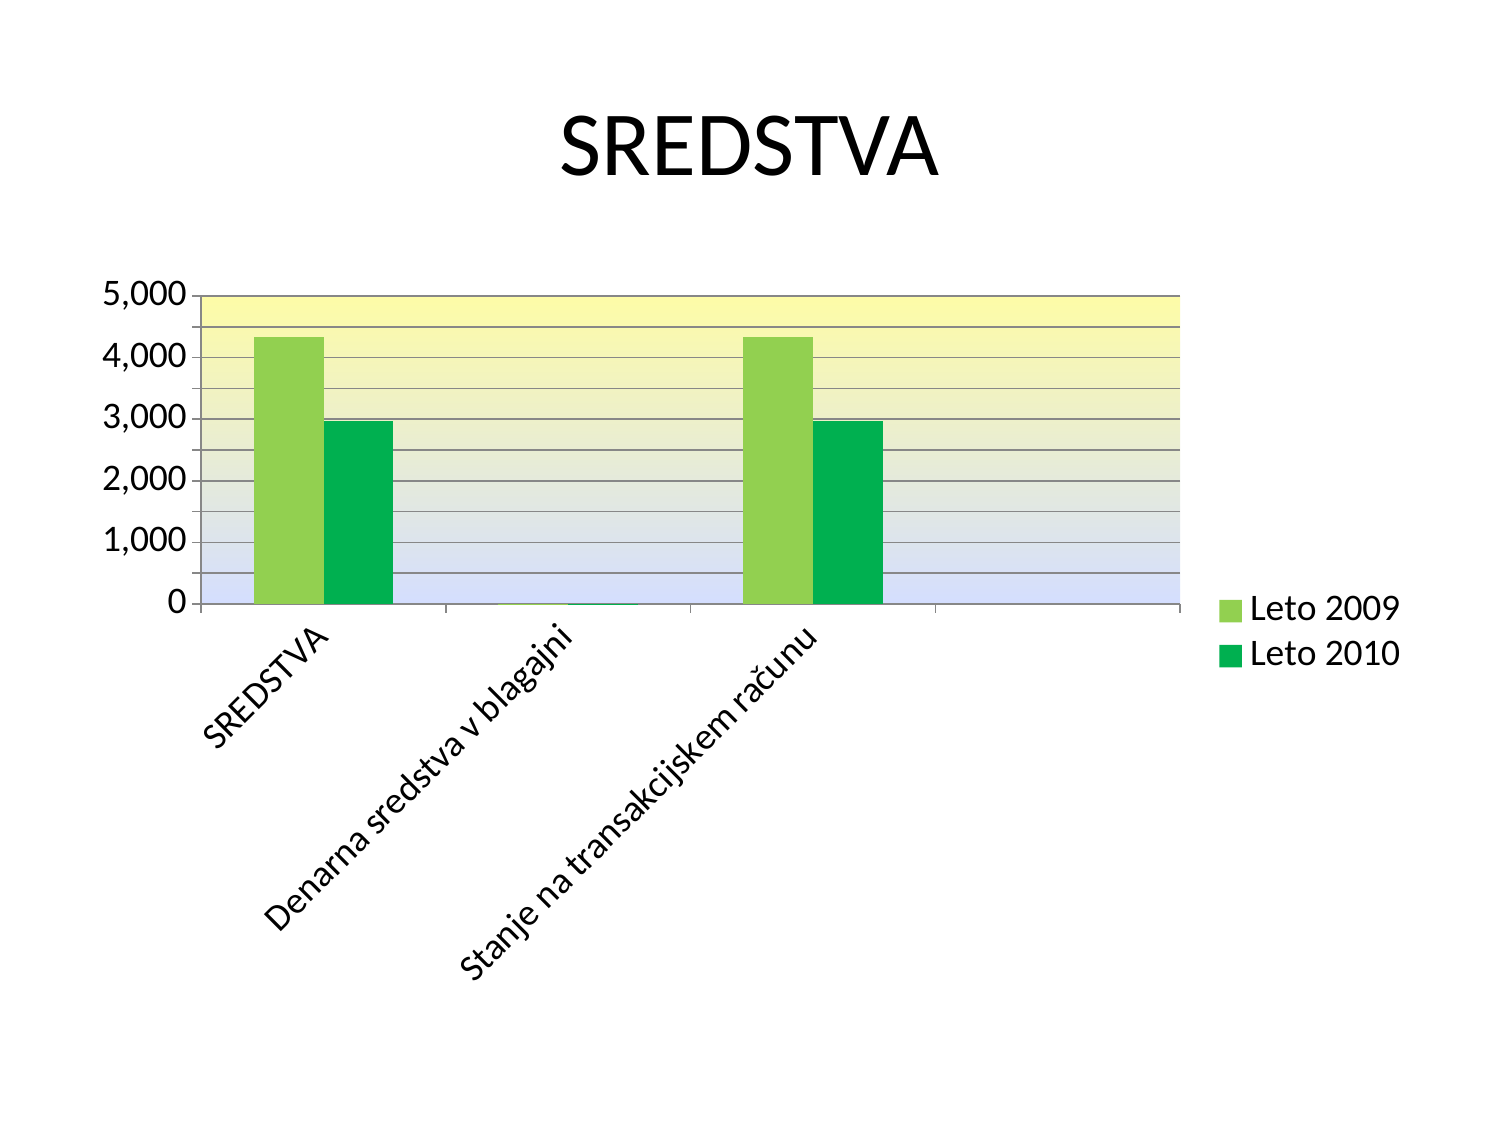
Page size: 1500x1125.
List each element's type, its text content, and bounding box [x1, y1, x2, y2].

title SREDSTVA [75, 45, 1425, 233]
chart [74, 262, 1426, 1006]
